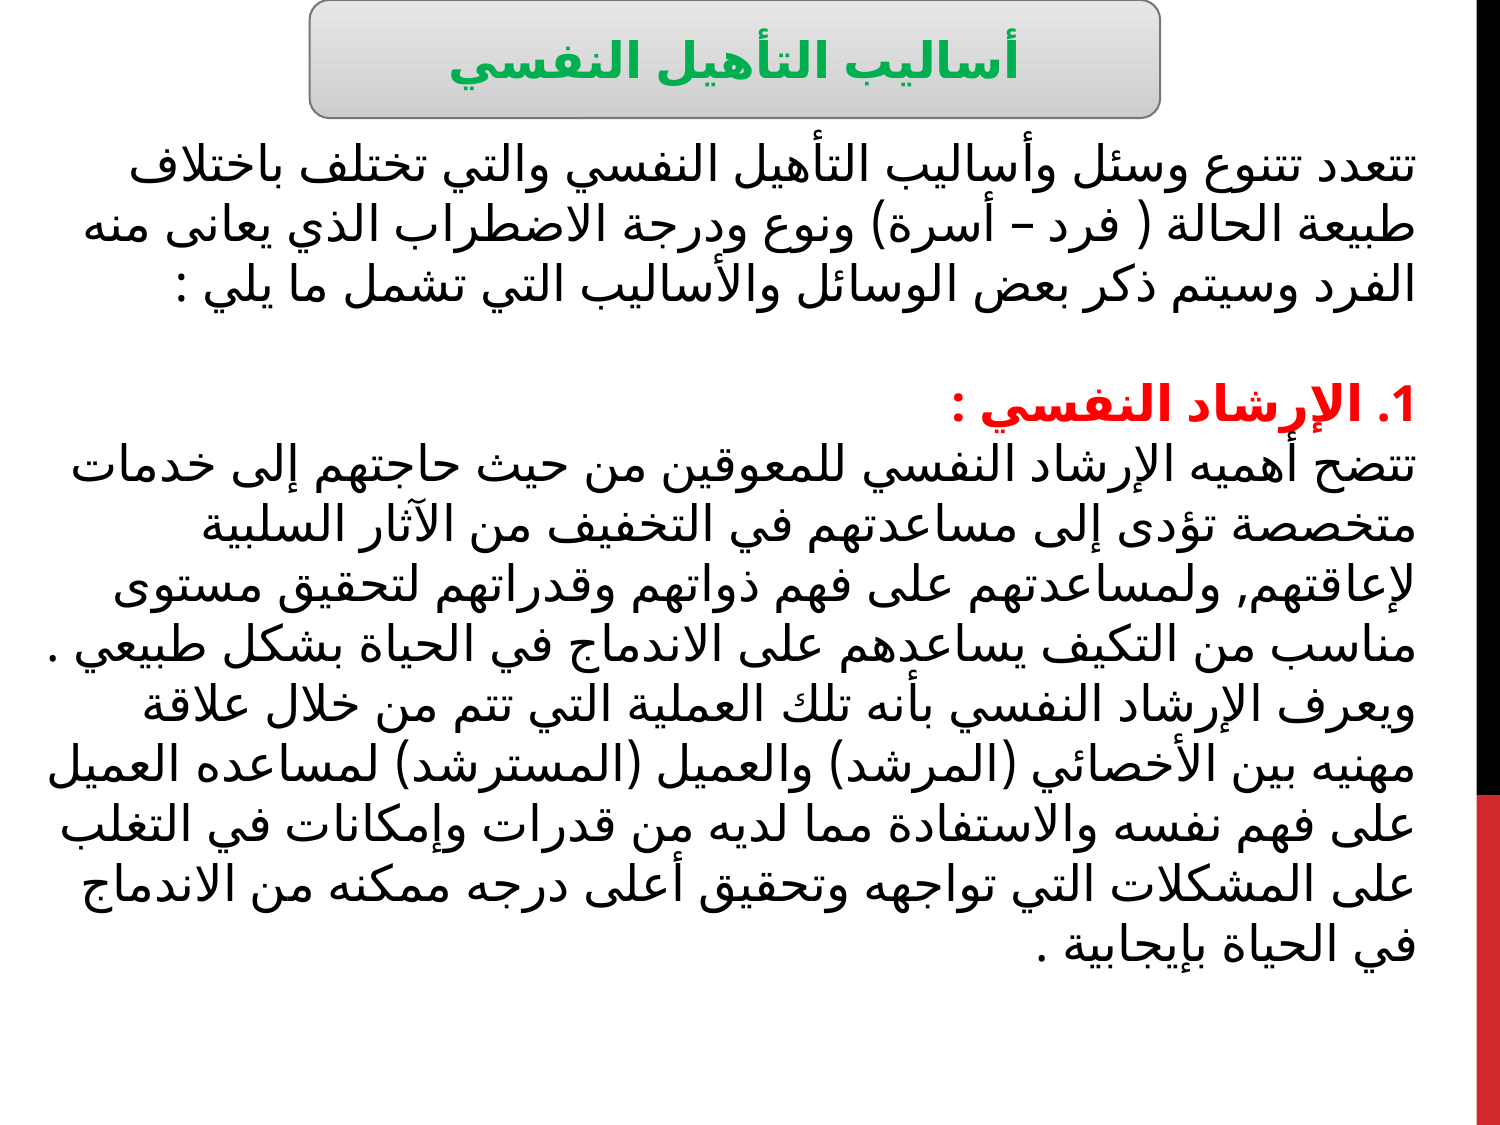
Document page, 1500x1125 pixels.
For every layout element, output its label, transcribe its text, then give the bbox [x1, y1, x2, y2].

text_box تتعدد تتنوع وسئل وأساليب التأهيل النفسي والتي تختلف باختلاف طبيعة الحالة ( فرد – أسرة) ونوع ودرجة الاضطراب الذي يعانى منه الفرد وسيتم ذكر بعض الوسائل والأساليب التي تشمل ما يلي : 1. الإرشاد النفسي : تتضح أهميه الإرشاد النفسي للمعوقين من حيث حاجتهم إلى خدمات متخصصة تؤدى إلى مساعدتهم في التخفيف من الآثار السلبية لإعاقتهم, ولمساعدتهم على فهم ذواتهم وقدراتهم لتحقيق مستوى مناسب من التكيف يساعدهم على الاندماج في الحياة بشكل طبيعي . ويعرف الإرشاد النفسي بأنه تلك العملية التي تتم من خلال علاقة مهنيه بين الأخصائي (المرشد) والعميل (المسترشد) لمساعده العميل على فهم نفسه والاستفادة مما لديه من قدرات وإمكانات في التغلب على المشكلات التي تواجهه وتحقيق أعلى درجه ممكنه من الاندماج في الحياة بإيجابية . [27, 124, 1434, 1039]
text_box [308, 0, 1162, 120]
text_box أساليب التأهيل النفسي [351, 21, 1119, 96]
